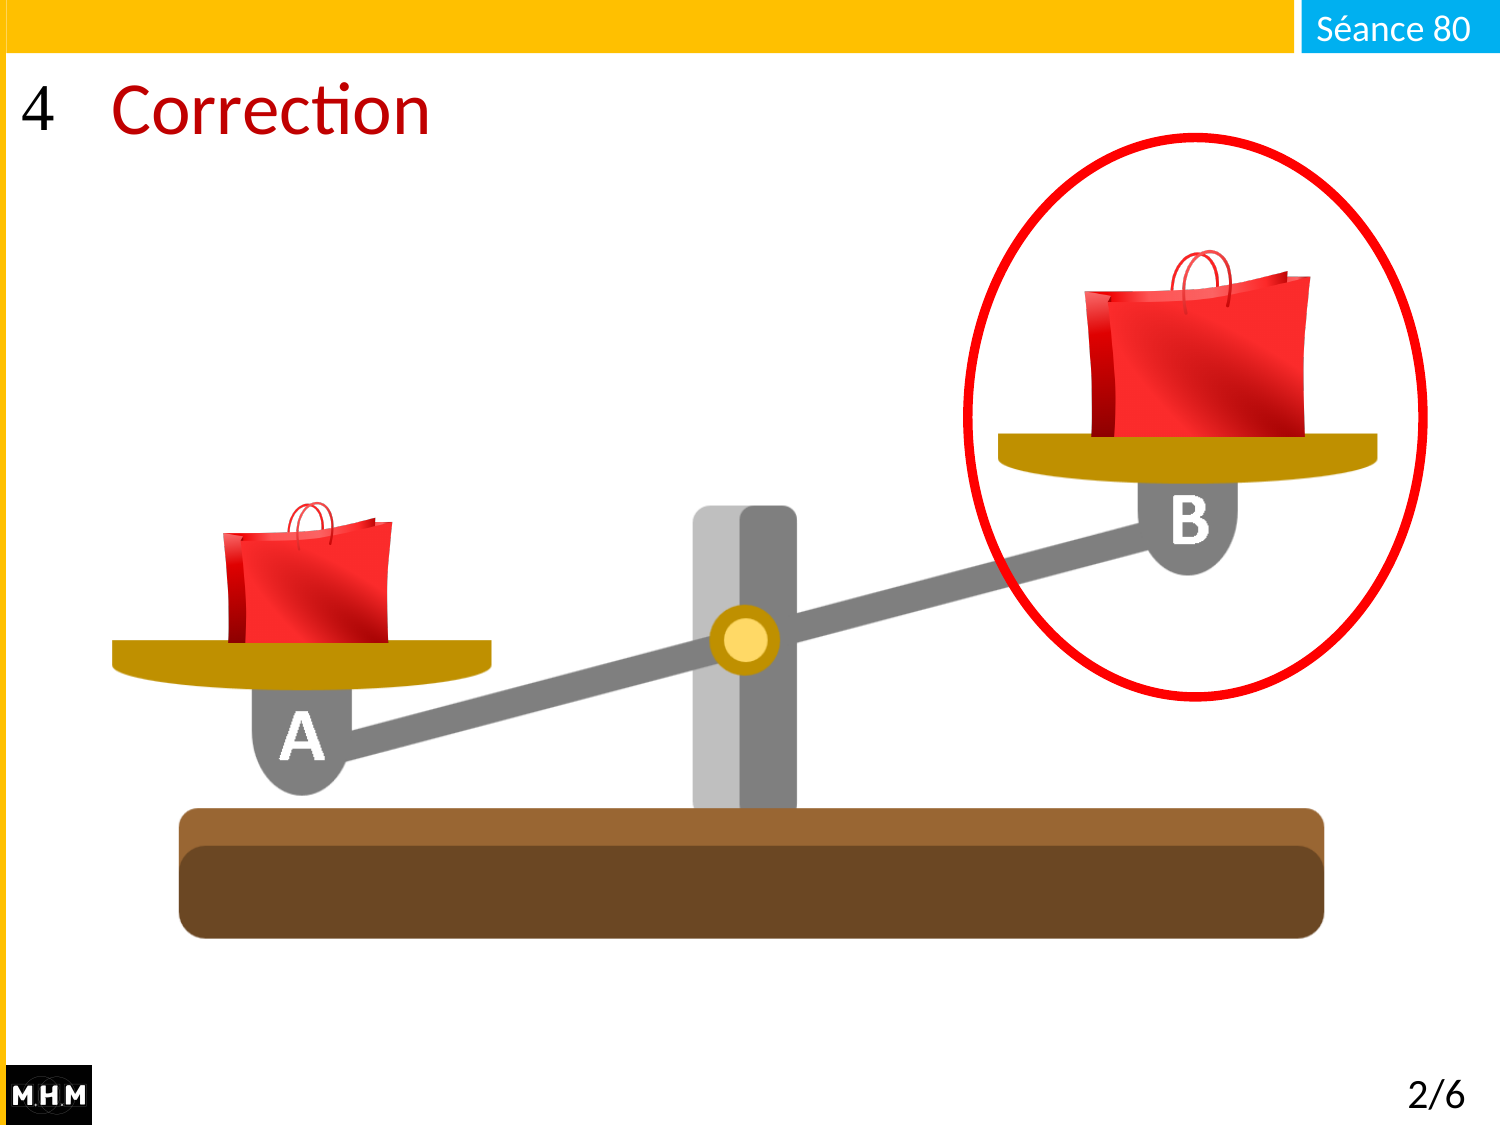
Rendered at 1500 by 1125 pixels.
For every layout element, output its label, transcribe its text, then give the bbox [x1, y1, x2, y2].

text_box [967, 136, 1425, 563]
picture [6, 1065, 92, 1125]
list 2/6 [1373, 1064, 1500, 1125]
title Correction [96, 60, 1391, 160]
picture [109, 246, 1391, 947]
